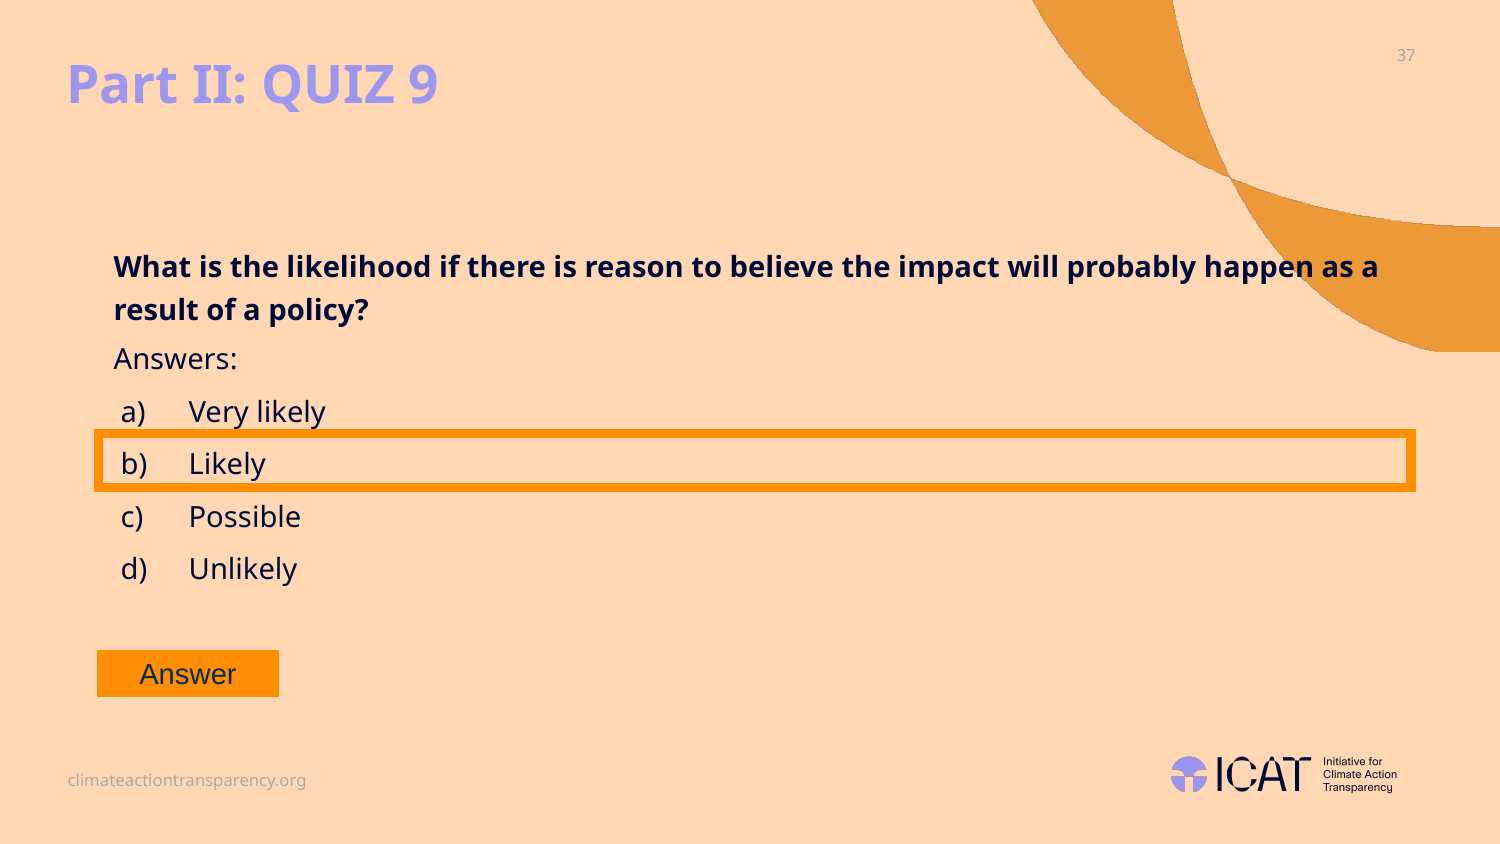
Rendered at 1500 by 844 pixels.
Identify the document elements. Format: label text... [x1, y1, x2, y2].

picture [1171, 724, 1430, 824]
list Answers: Very likely Likely Possible Unlikely [98, 488, 1412, 696]
title Part II: QUIZ 9 [51, 35, 1449, 130]
text_box Answer [98, 650, 278, 696]
list Answers: Very likely Likely Possible Unlikely [98, 363, 1412, 433]
text_box [98, 433, 1412, 488]
picture [976, 0, 1500, 352]
list What is the likelihood if there is reason to believe the impact will probably happen as a result of a policy? [98, 204, 1416, 363]
